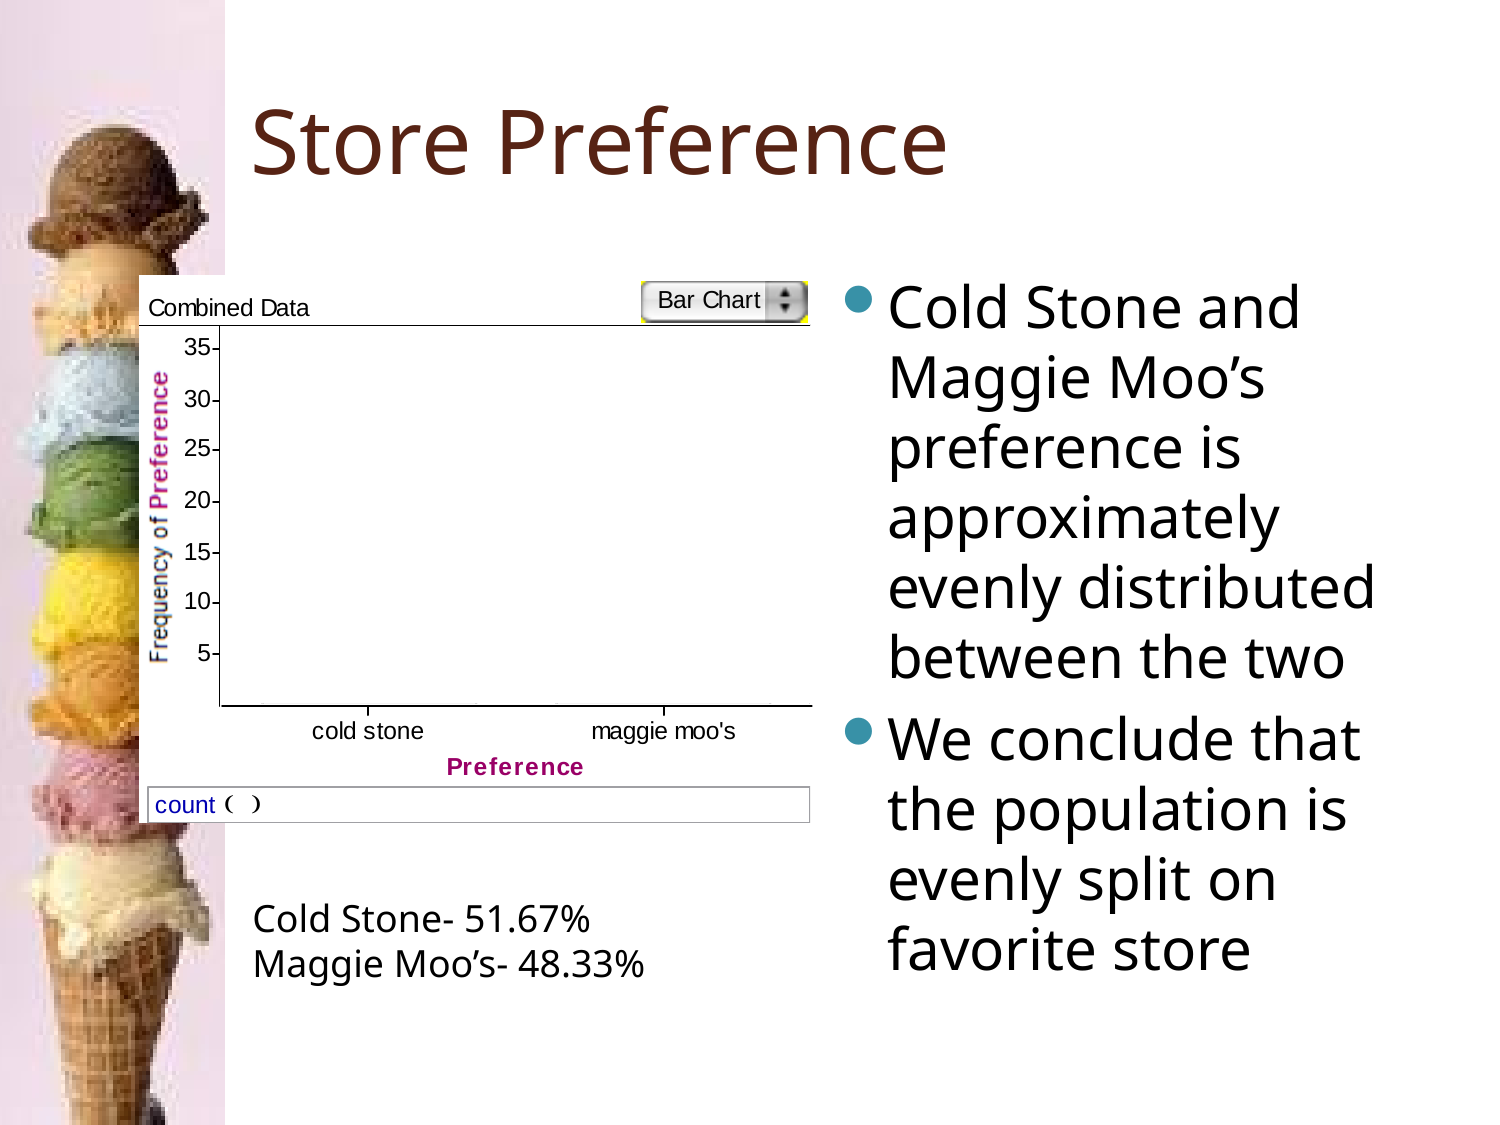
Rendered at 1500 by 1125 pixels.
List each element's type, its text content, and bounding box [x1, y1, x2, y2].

picture [0, 0, 813, 1125]
title Store Preference [235, 45, 1466, 233]
text_box Cold Stone- 51.67% Maggie Moo’s- 48.33% [237, 887, 925, 993]
list Cold Stone and Maggie Moo’s preference is approximately evenly distributed between the two We conclude that the population is evenly split on favorite store [812, 262, 1476, 1006]
